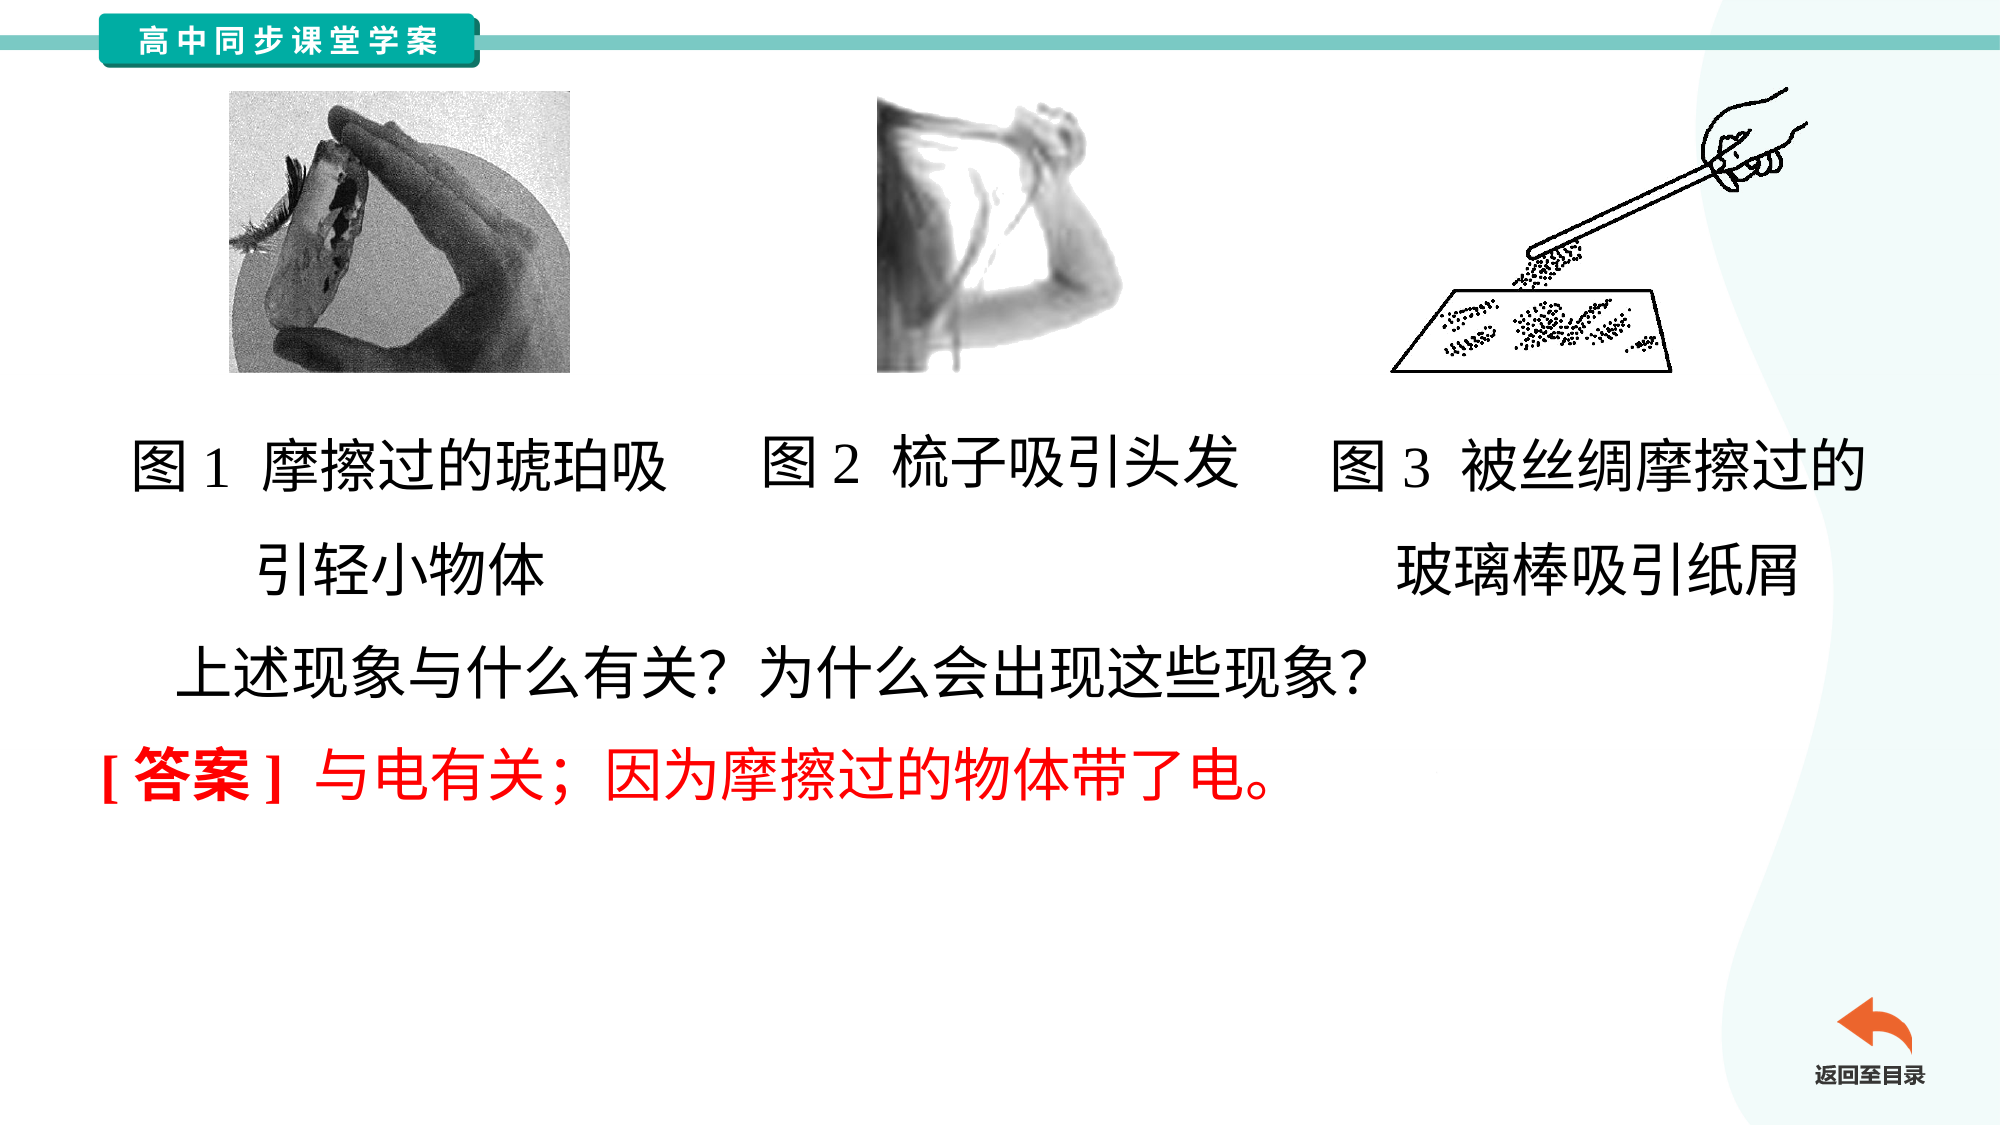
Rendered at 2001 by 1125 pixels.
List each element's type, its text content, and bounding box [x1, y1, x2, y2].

text_box 上述现象与什么有关？为什么会出现这些现象？ [100, 603, 1899, 695]
text_box 图2 梳子吸引头发 [760, 393, 1241, 557]
text_box 图3 被丝绸摩擦过的 玻璃棒吸引纸屑 [1314, 393, 1884, 603]
text_box 图1 摩擦过的琥珀吸 引轻小物体 [115, 393, 684, 603]
text_box [答案] 与电有关；因为摩擦过的物体带了电。 [100, 705, 1899, 797]
picture [0, 0, 2000, 1125]
